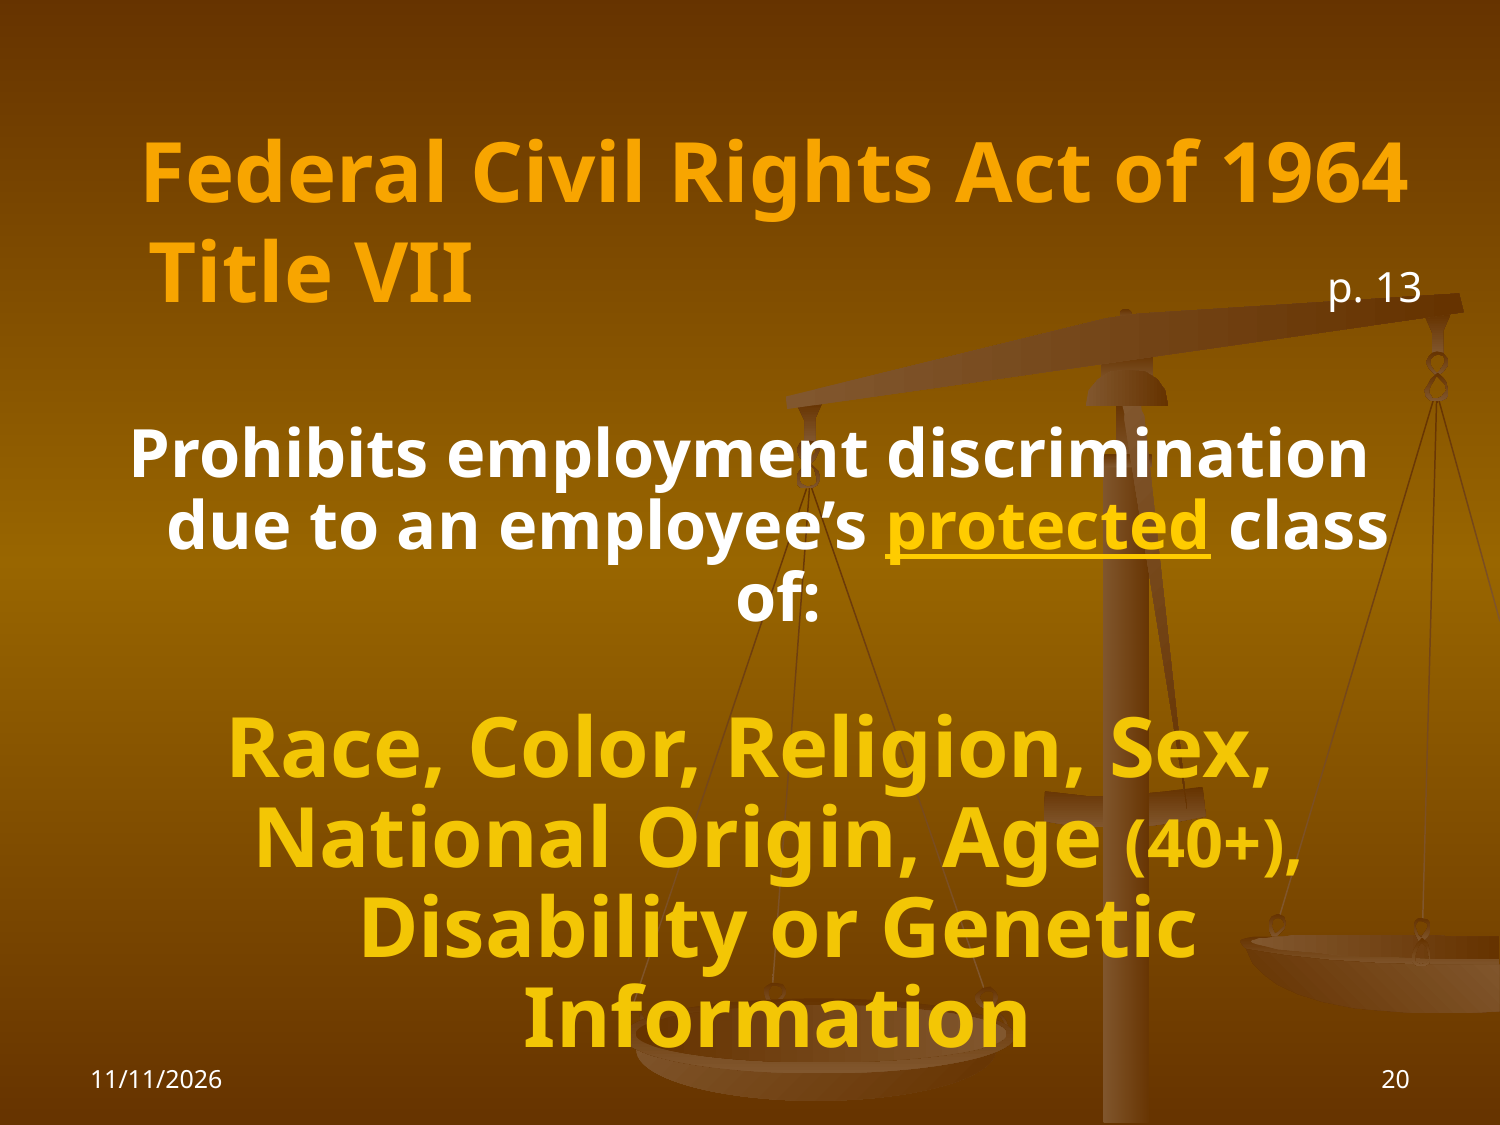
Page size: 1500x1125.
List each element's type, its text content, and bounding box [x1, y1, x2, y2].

title Federal Civil Rights Act of 1964 Title VII p. 13 [99, 124, 1451, 313]
slide_number 20 [1074, 1029, 1426, 1106]
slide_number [74, 1029, 426, 1106]
list Prohibits employment discrimination due to an employee’s protected class of: Race, Color, Religion, Sex, National Origin, Age (40+), Disability or Genetic Information [74, 412, 1426, 1006]
